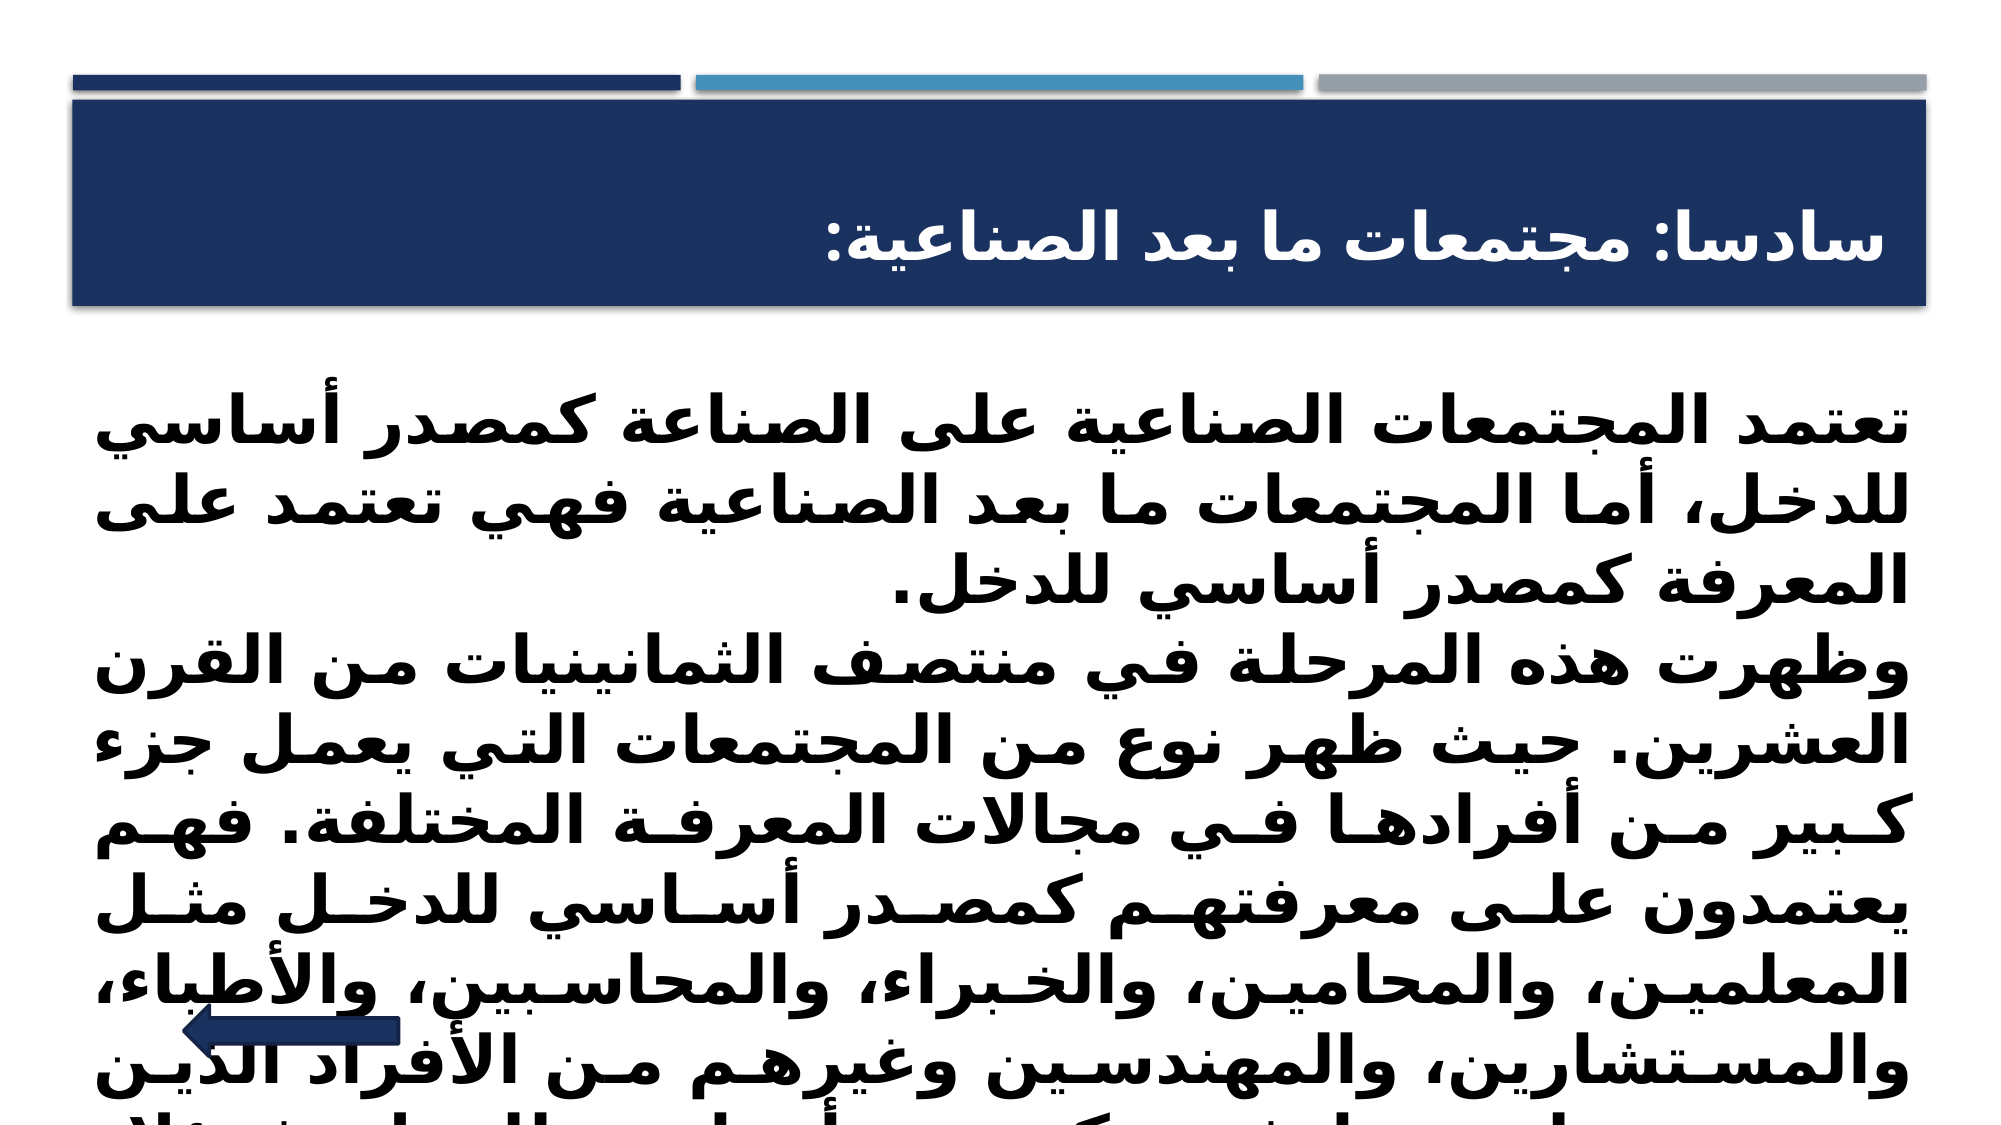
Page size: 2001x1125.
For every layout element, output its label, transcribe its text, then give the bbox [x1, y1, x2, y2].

text_box [182, 1003, 401, 1059]
text_box تعتمد المجتمعات الصناعية على الصناعة كمصدر أساسي للدخل، أما المجتمعات ما بعد الصناعية فهي تعتمد على المعرفة كمصدر أساسي للدخل. وظهرت هذه المرحلة في منتصف الثمانينيات من القرن العشرين. حيث ظهر نوع من المجتمعات التي يعمل جزء كبير من أفرادها في مجالات المعرفة المختلفة. فهم يعتمدون على معرفتهم كمصدر أساسي للدخل مثل المعلمين، والمحامين، والخبراء، والمحاسبين، والأطباء، والمستشارين، والمهندسين وغيرهم من الأفراد الذين يعتمدون على معارفهم كمصدر أساسي للدخل. فهؤلاء الأفراد يتقاضون أجورهم مقابل بيع معارفهم للمحتاجين إليها. فمعارفهم لا قوتهم الفيزيقية هي التي توفر لهم الدخل. [78, 369, 1928, 1125]
title سادسا: مجتمعات ما بعد الصناعية: [94, 119, 1904, 282]
